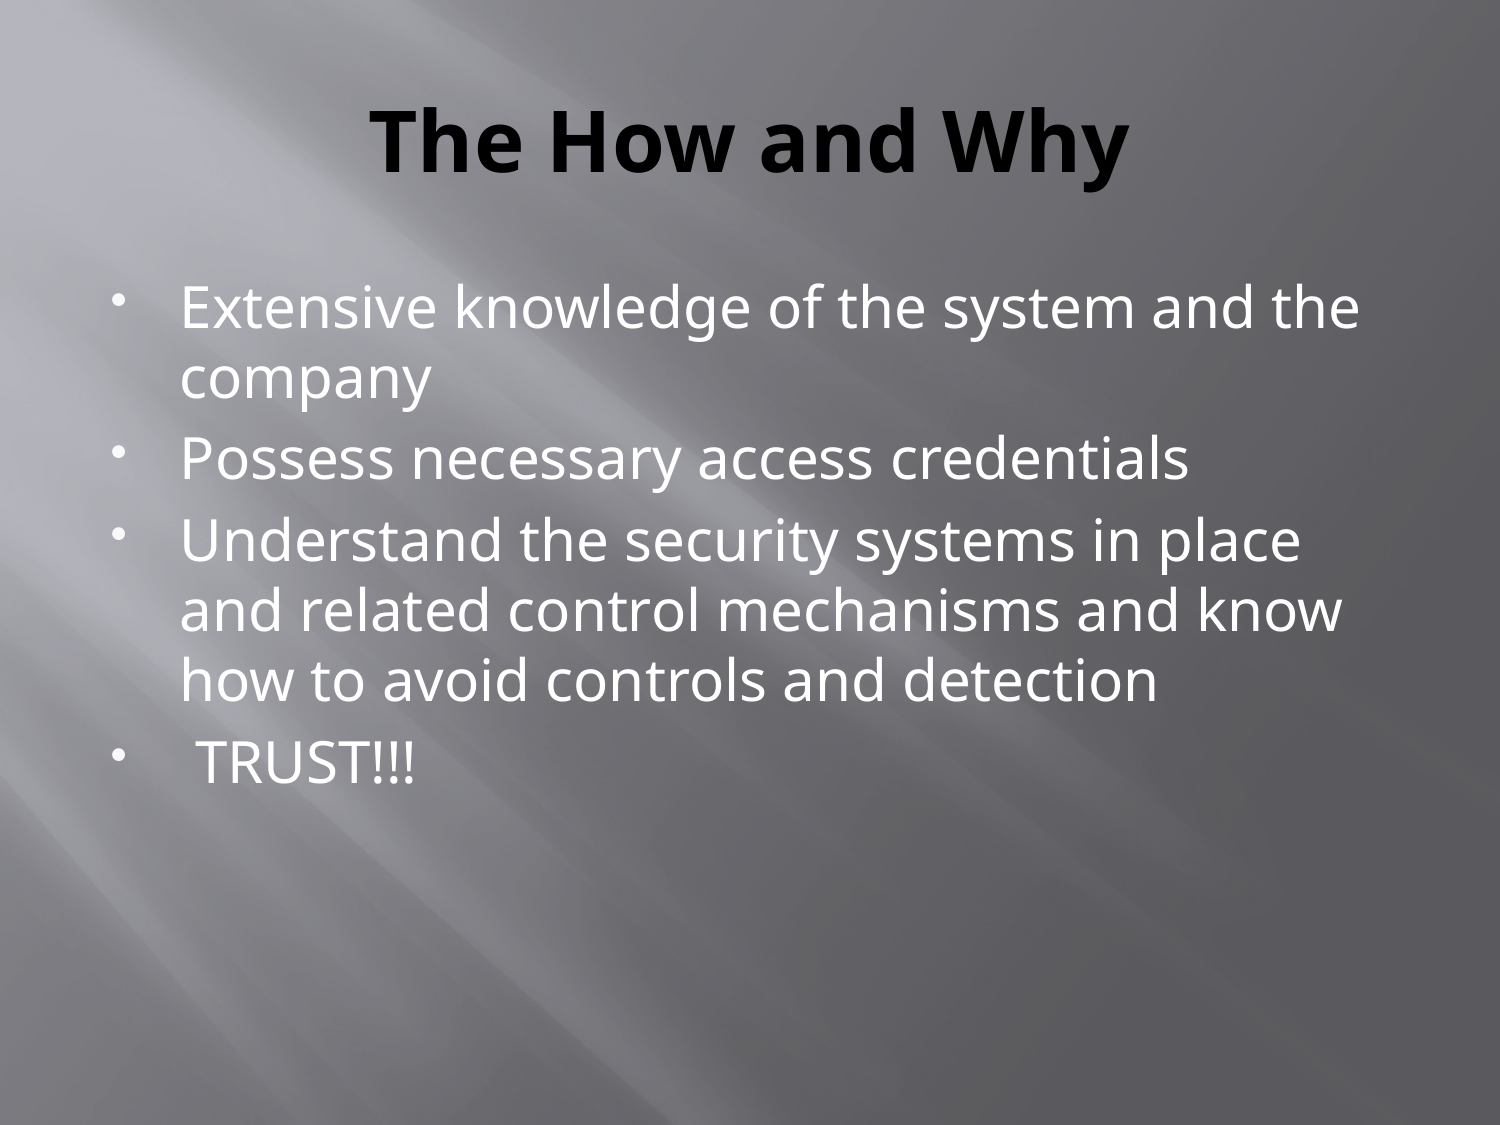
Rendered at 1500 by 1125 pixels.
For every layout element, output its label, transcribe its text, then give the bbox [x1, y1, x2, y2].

title The How and Why [75, 45, 1425, 233]
list Extensive knowledge of the system and the company Possess necessary access credentials Understand the security systems in place and related control mechanisms and know how to avoid controls and detection TRUST!!! [74, 262, 1426, 1036]
